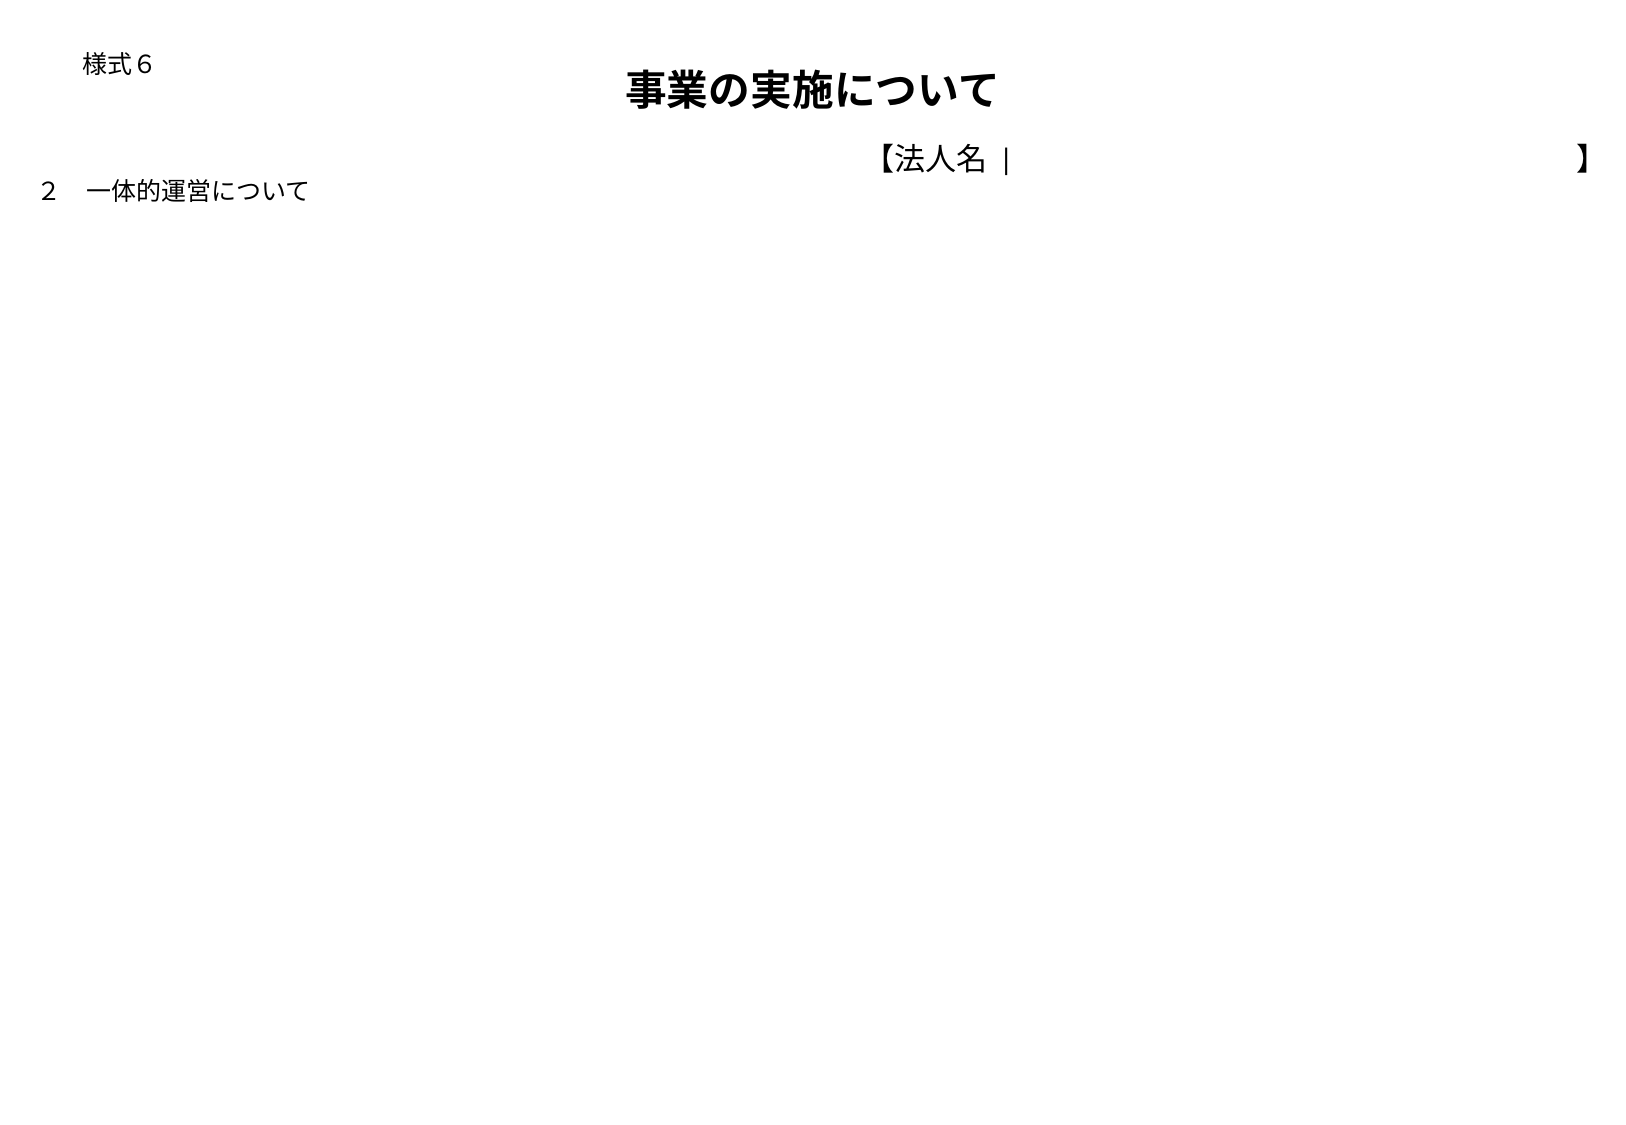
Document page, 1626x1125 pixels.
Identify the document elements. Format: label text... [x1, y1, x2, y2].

text_box ２ 一体的運営について [21, 171, 849, 241]
text_box 【法人名 | 】 [848, 136, 1625, 206]
text_box 事業の実施について [449, 61, 1176, 131]
title 様式６ [39, 37, 201, 87]
